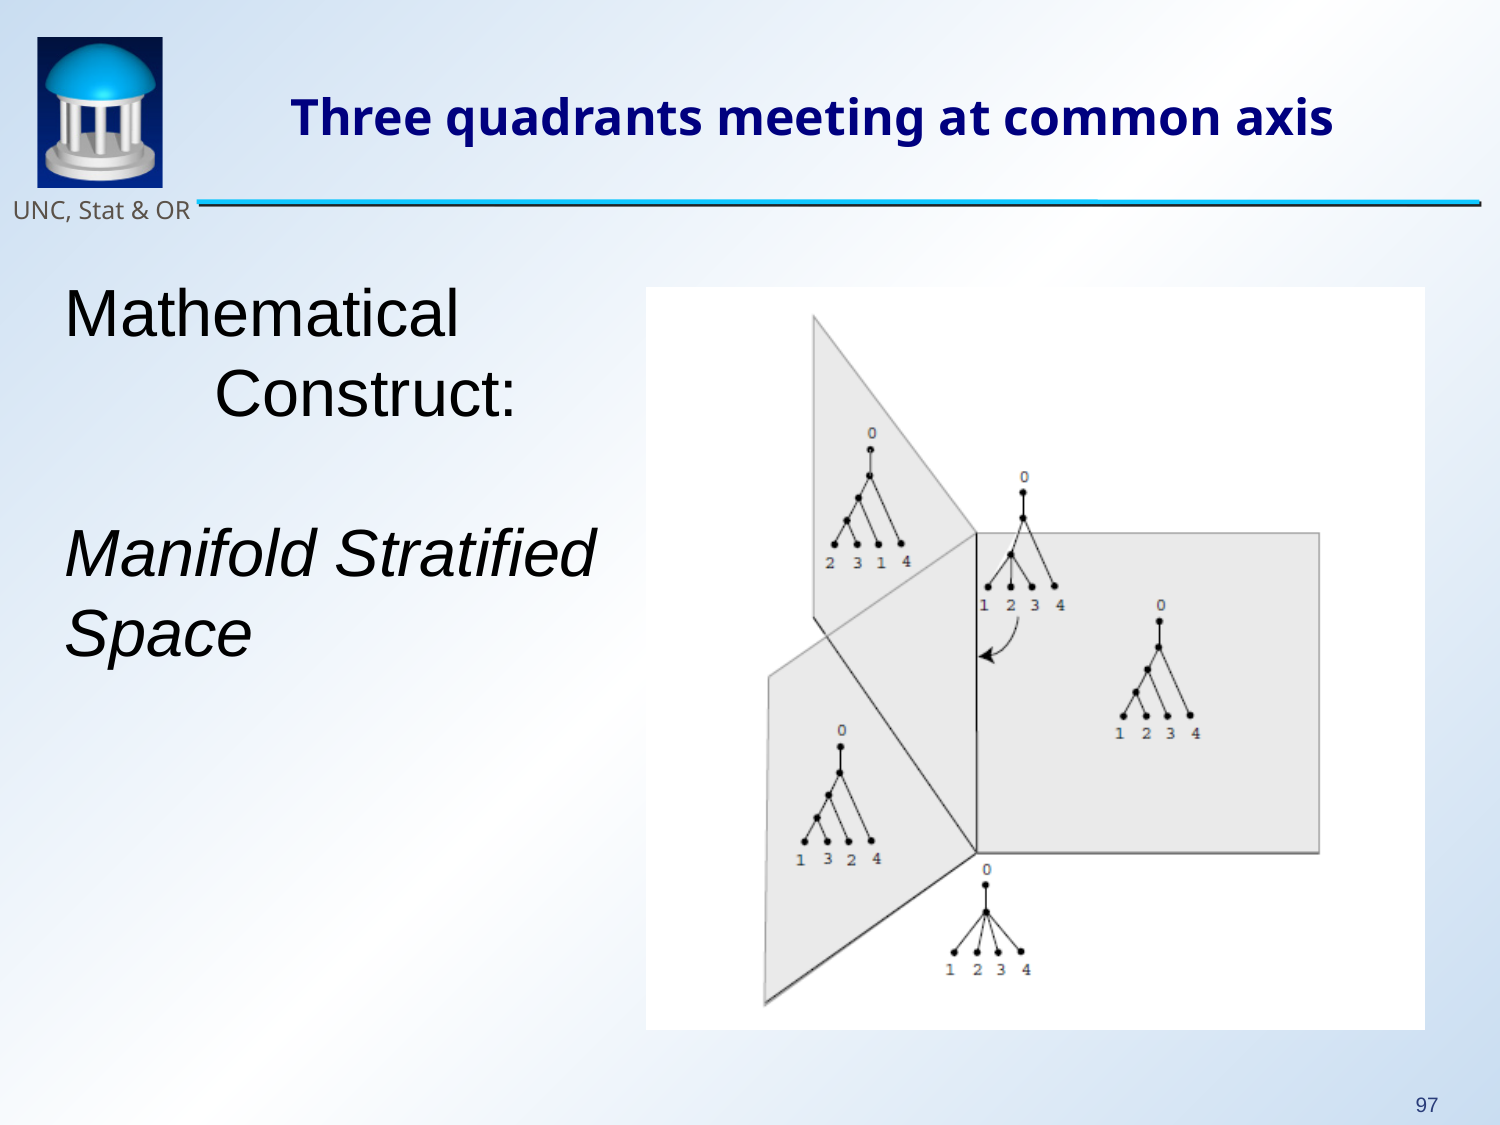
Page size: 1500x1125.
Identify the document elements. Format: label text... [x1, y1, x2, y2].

text_box Mathematical Construct: Manifold Stratified Space [50, 262, 675, 837]
picture [646, 287, 1426, 1030]
title Three quadrants meeting at common axis [274, 74, 1448, 156]
